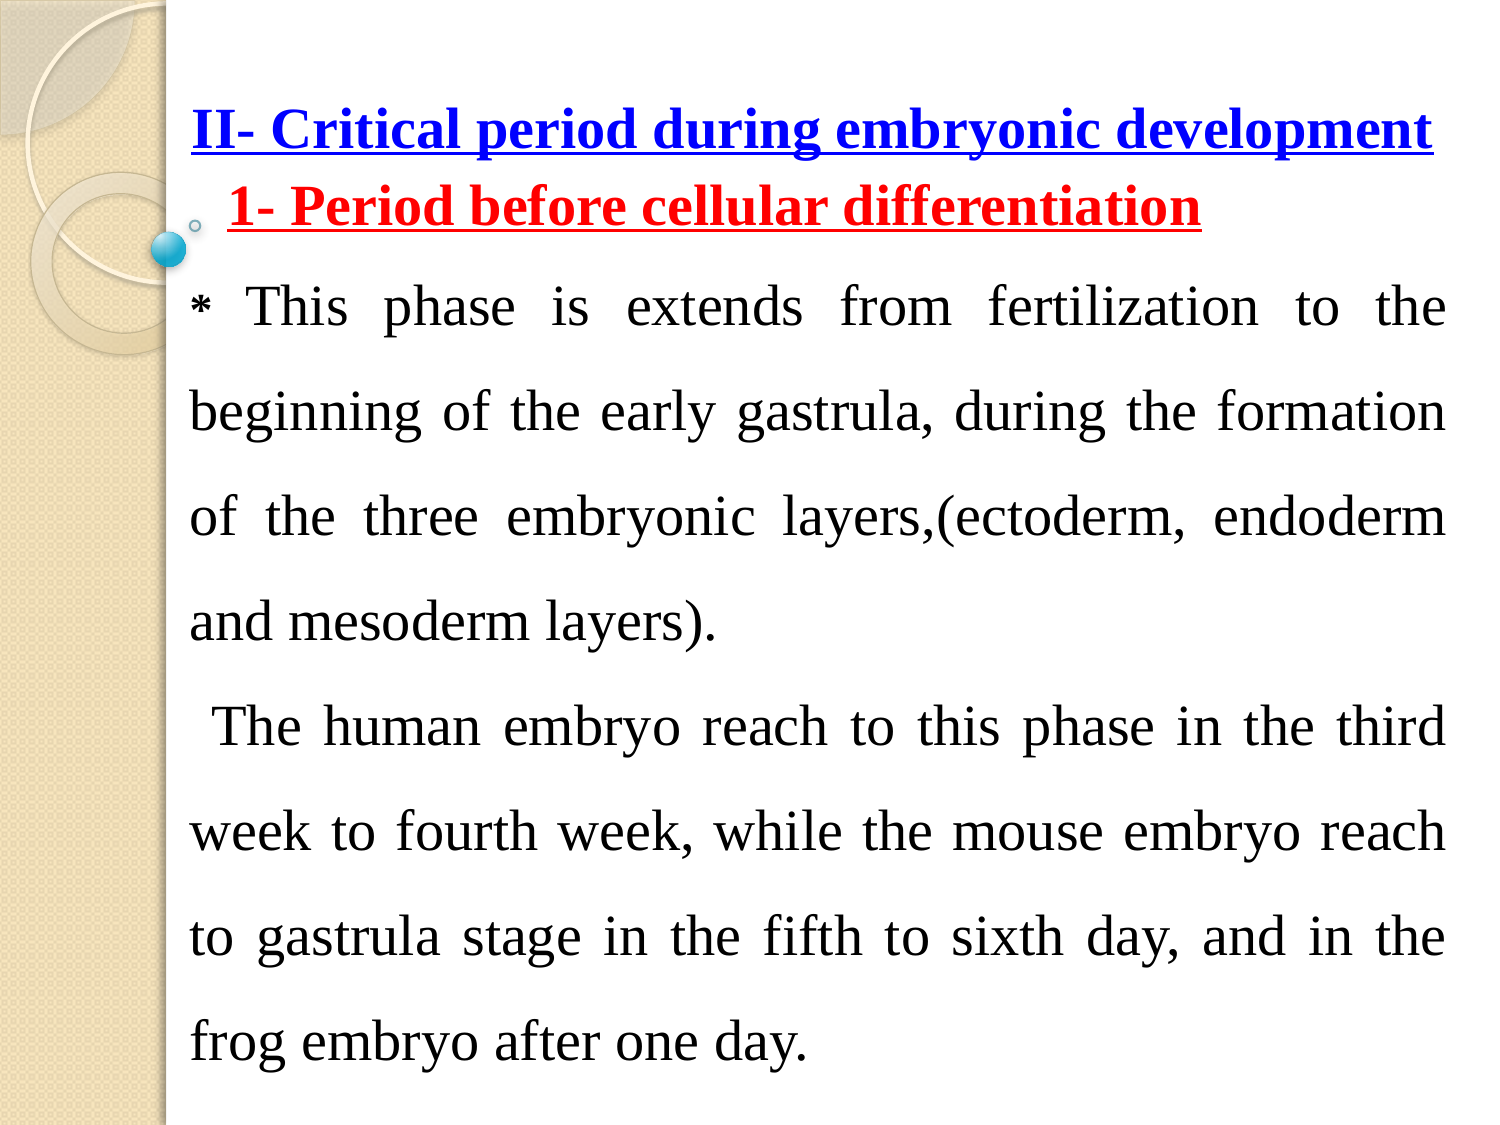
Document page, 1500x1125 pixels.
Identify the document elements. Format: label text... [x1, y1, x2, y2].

text_box * This phase is extends from fertilization to the beginning of the early gastrula, during the formation of the three embryonic layers,(ectoderm, endoderm and mesoderm layers). The human embryo reach to this phase in the third week to fourth week, while the mouse embryo reach to gastrula stage in the fifth to sixth day, and in the frog embryo after one day. [174, 224, 1463, 1080]
text_box II- Critical period during embryonic development [162, 12, 1463, 168]
text_box 1- Period before cellular differentiation [212, 168, 1363, 224]
